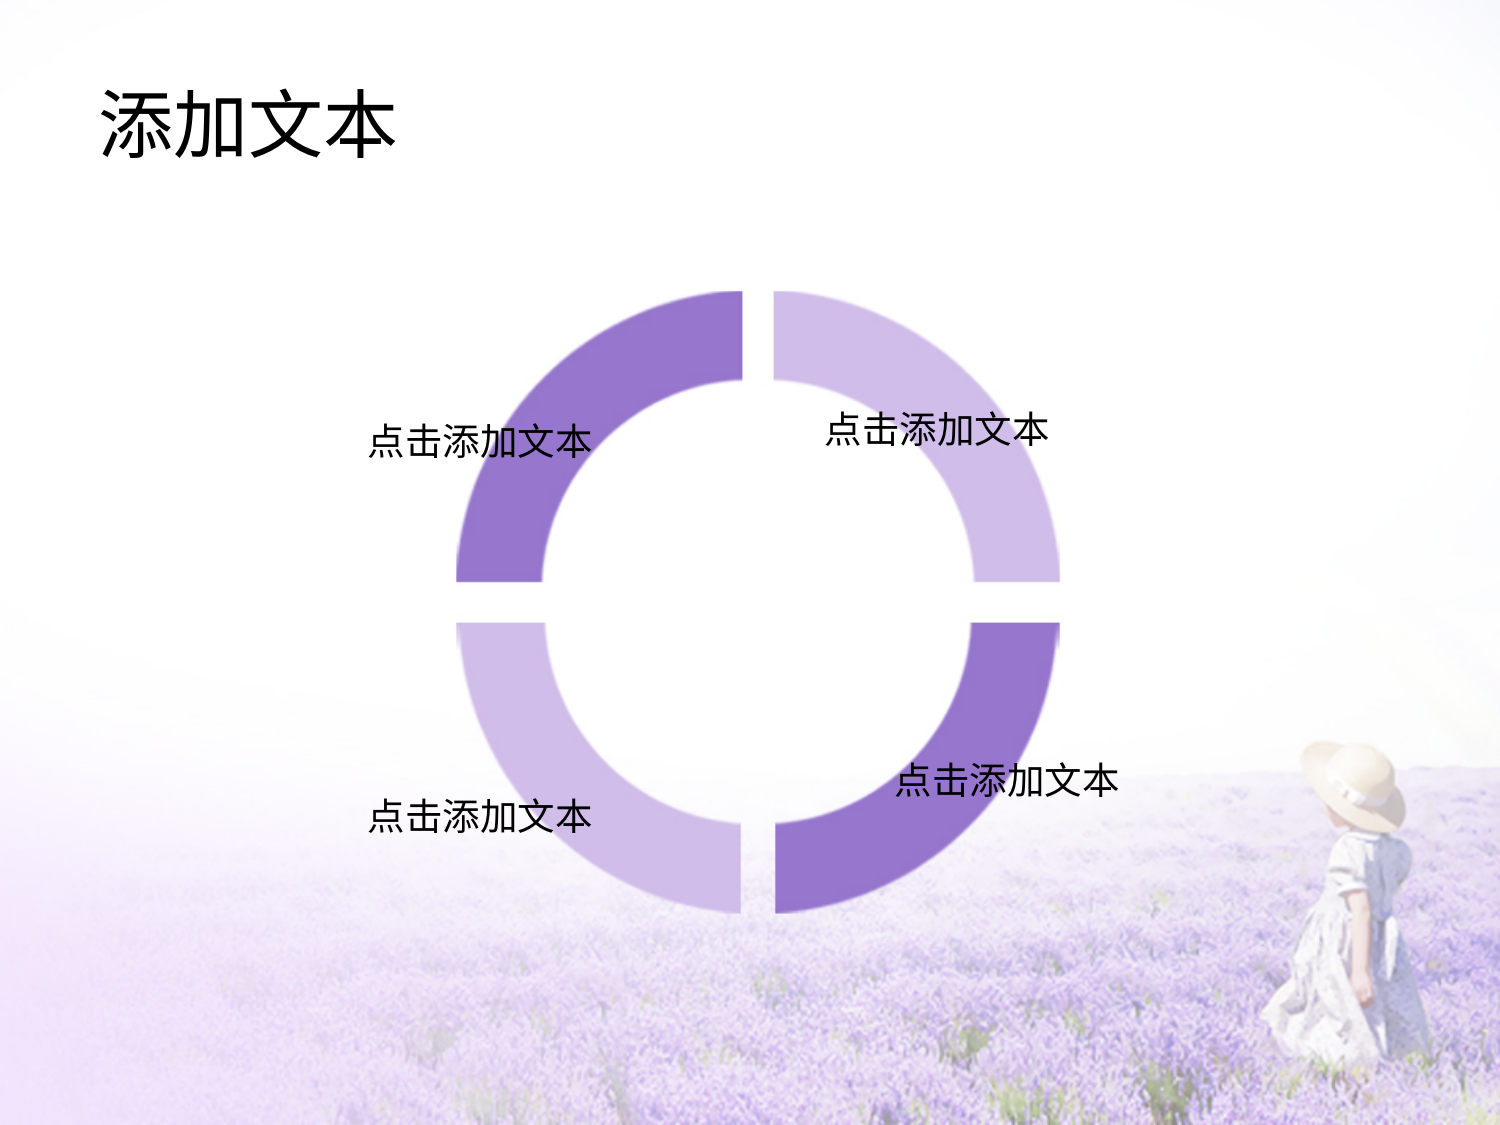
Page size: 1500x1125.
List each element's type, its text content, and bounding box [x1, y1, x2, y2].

text_box 添加文本 [83, 70, 414, 175]
picture [0, 0, 1500, 1125]
text_box 点击添加文本 [809, 398, 1065, 459]
text_box 点击添加文本 [352, 410, 608, 470]
text_box 点击添加文本 [352, 785, 608, 845]
text_box 点击添加文本 [880, 749, 1135, 810]
